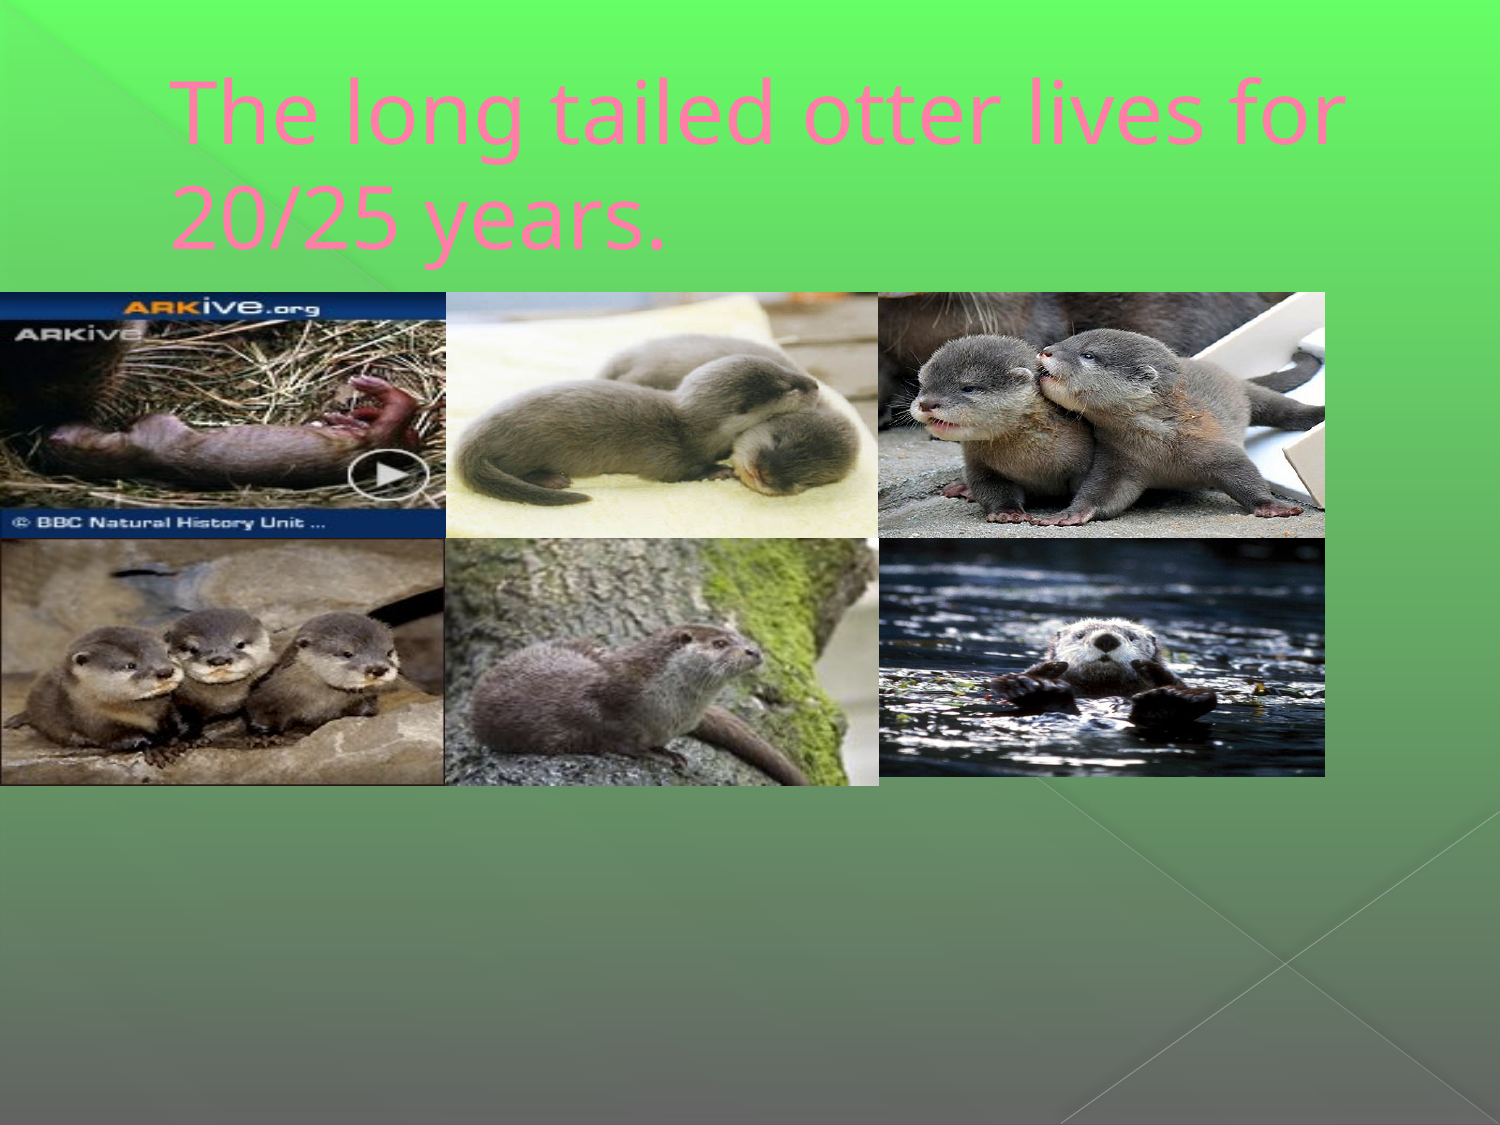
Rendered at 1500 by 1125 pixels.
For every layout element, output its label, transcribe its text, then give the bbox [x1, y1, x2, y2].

picture [0, 292, 1325, 786]
title The long tailed otter lives for 20/25 years. [75, 43, 1425, 282]
